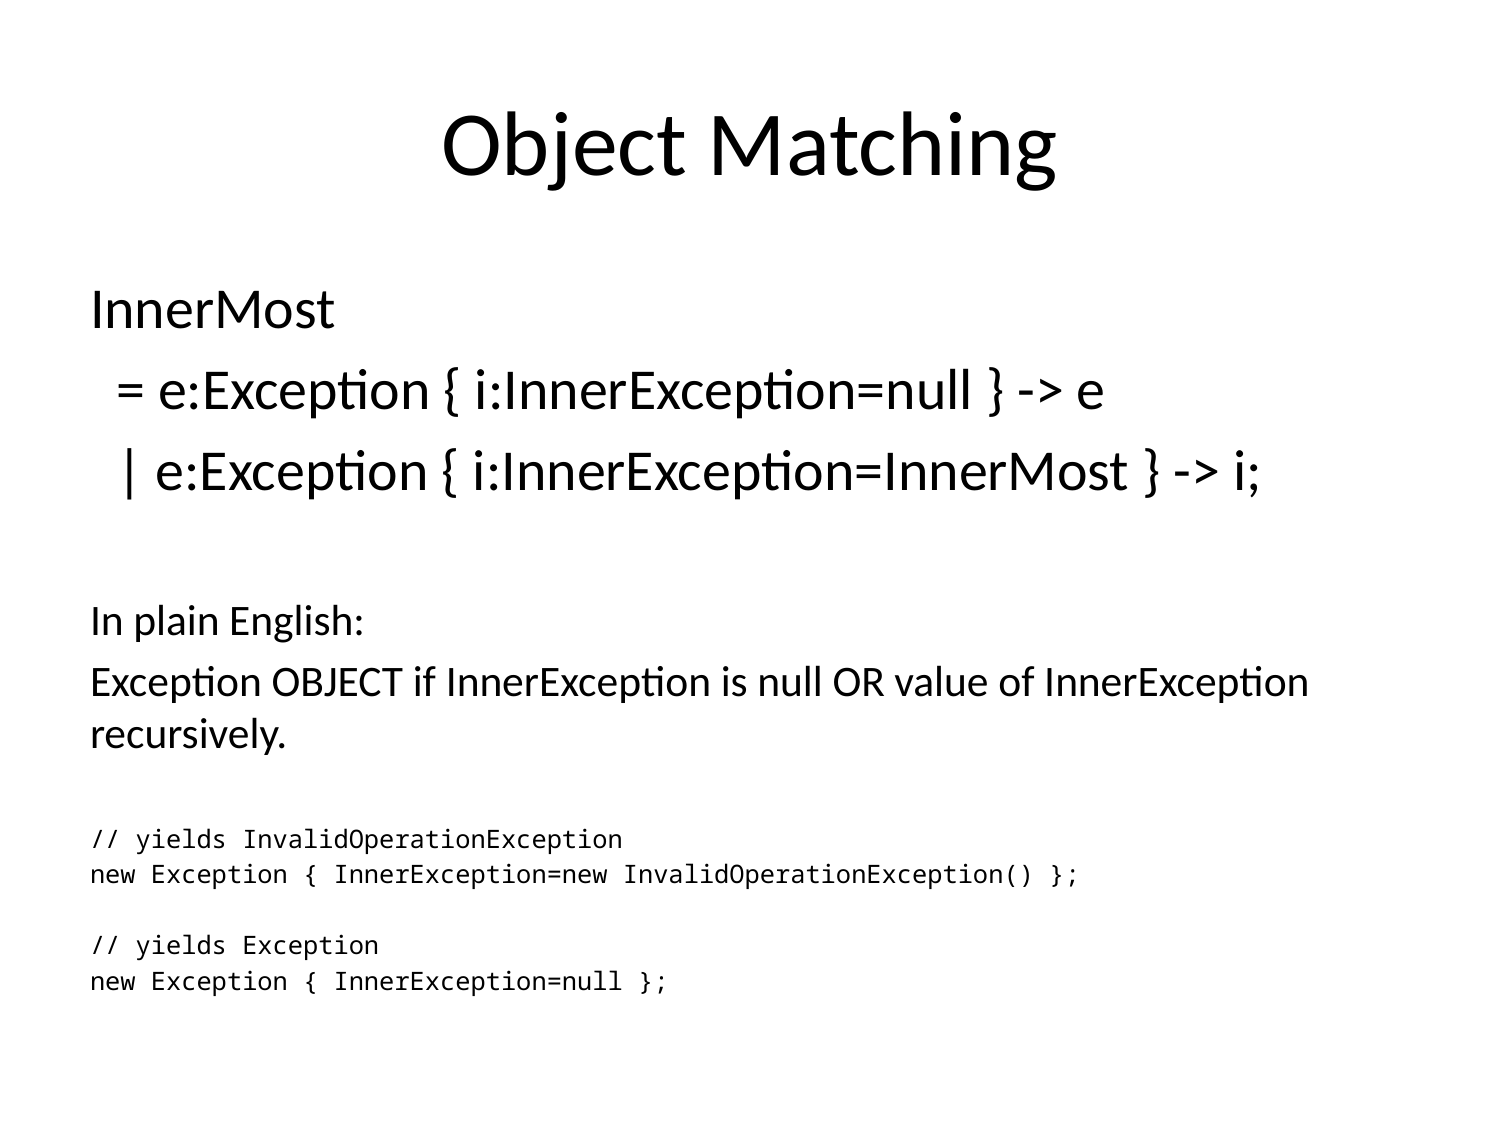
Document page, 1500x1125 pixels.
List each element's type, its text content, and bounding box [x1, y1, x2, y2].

list InnerMost = e:Exception { i:InnerException=null } -> e | e:Exception { i:InnerException=InnerMost } -> i; In plain English: Exception OBJECT if InnerException is null OR value of InnerException recursively. // yields InvalidOperationException new Exception { InnerException=new InvalidOperationException() }; // yields Exception new Exception { InnerException=null }; [75, 262, 1438, 1005]
title Object Matching [75, 45, 1425, 233]
